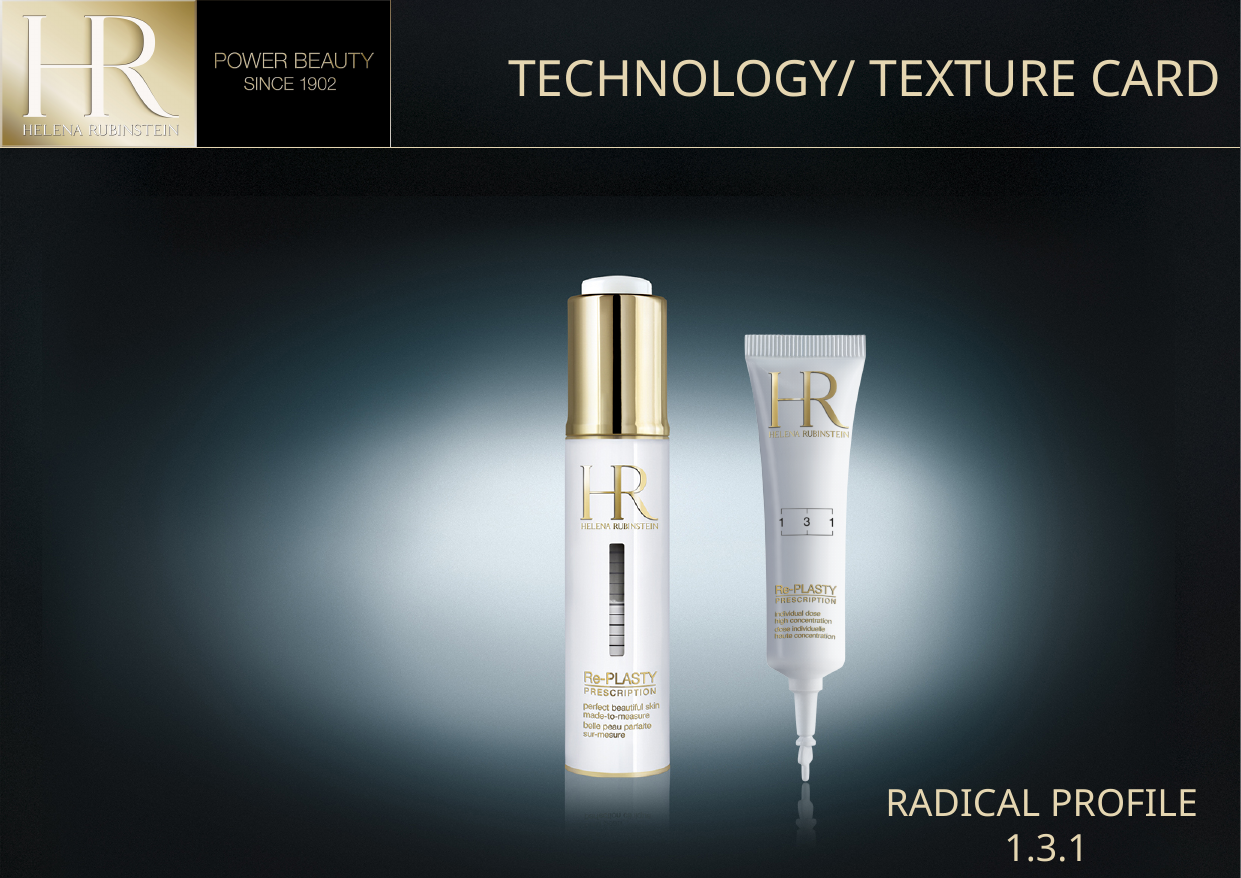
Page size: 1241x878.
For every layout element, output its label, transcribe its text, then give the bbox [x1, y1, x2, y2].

text_box RADICAL PROFILE 1.3.1 [1033, 771, 1241, 877]
picture [0, 0, 1241, 878]
